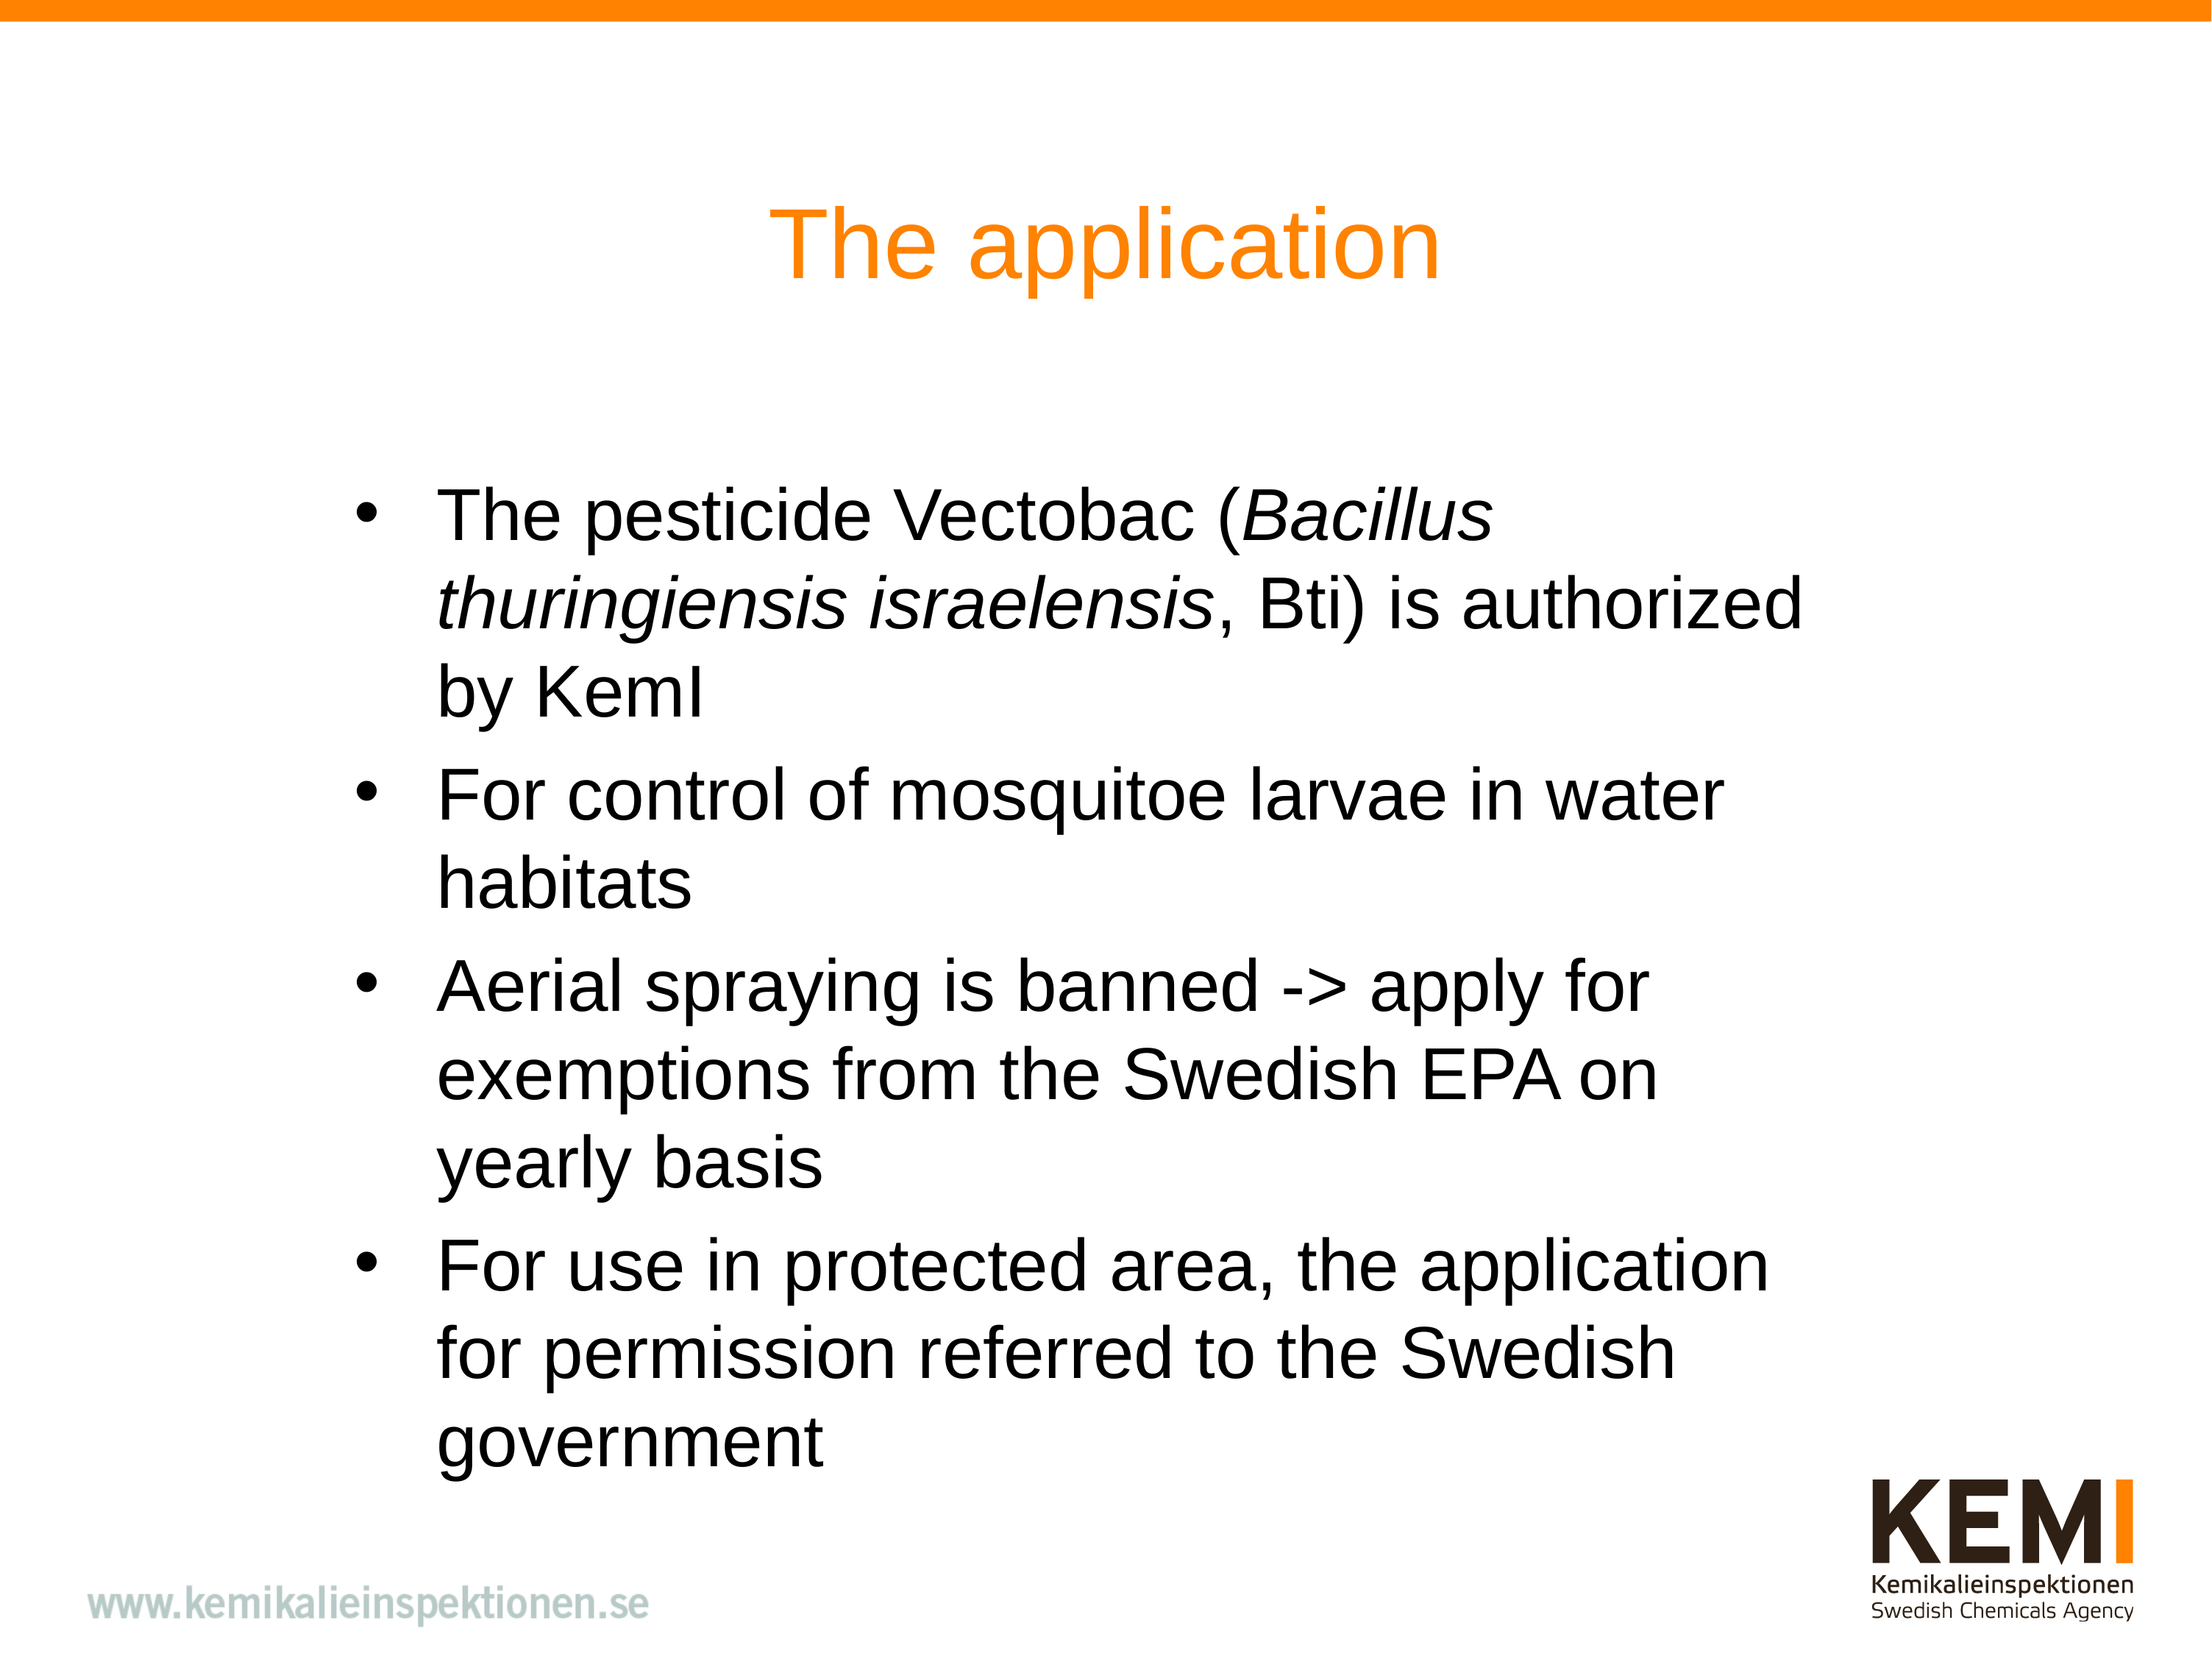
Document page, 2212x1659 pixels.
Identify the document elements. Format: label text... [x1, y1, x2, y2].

picture [1872, 1479, 2133, 1621]
picture [87, 1581, 652, 1630]
title The application [166, 82, 2046, 395]
subtitle The pesticide Vectobac (Bacillus thuringiensis israelensis, Bti) is authorized by KemI For control of mosquitoe larvae in water habitats Aerial spraying is banned -> apply for exemptions from the Swedish EPA on yearly basis For use in protected area, the application for permission referred to the Swedish government [331, 455, 1880, 1429]
